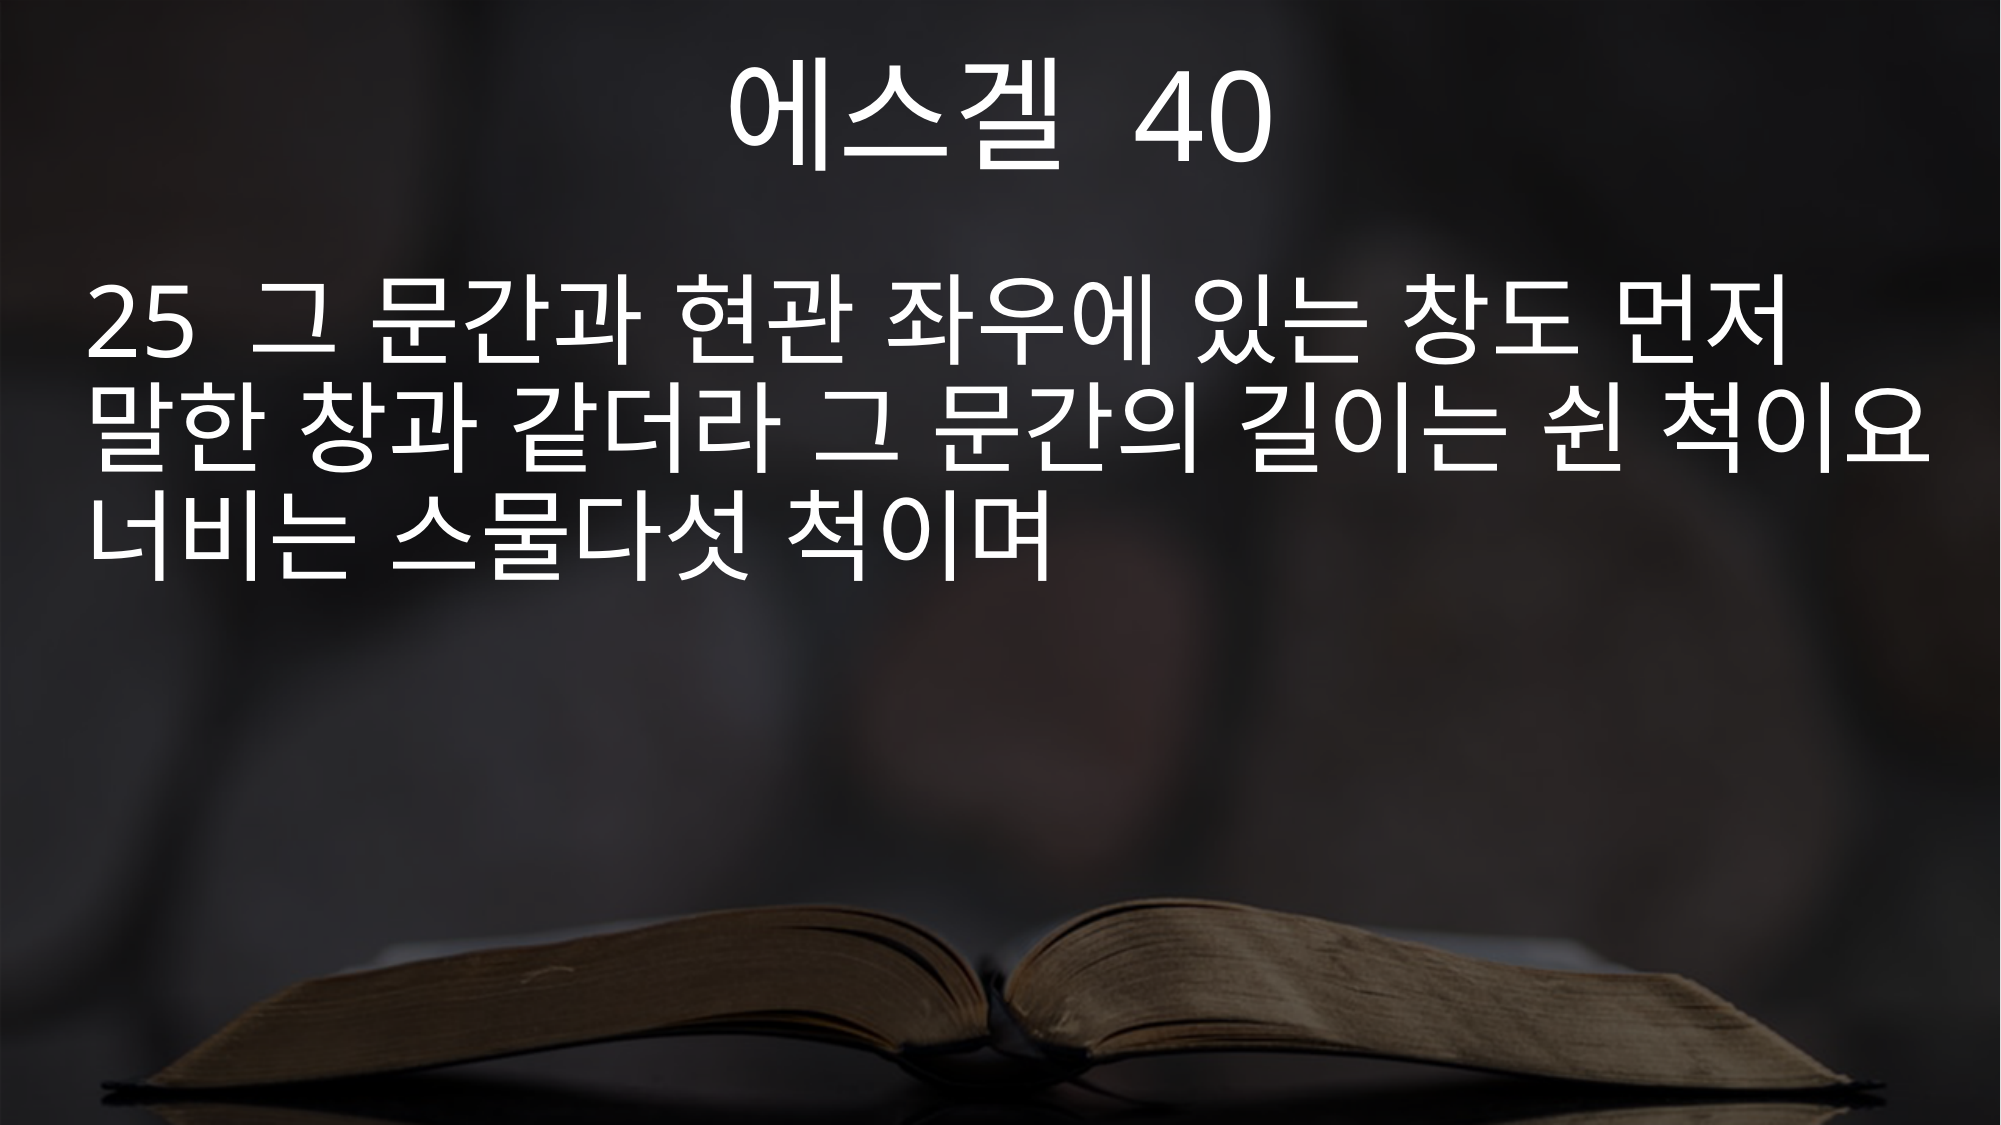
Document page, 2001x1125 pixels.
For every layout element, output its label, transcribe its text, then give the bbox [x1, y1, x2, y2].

list 25 그 문간과 현관 좌우에 있는 창도 먼저 말한 창과 같더라 그 문간의 길이는 쉰 척이요 너비는 스물다섯 척이며 [69, 263, 1953, 423]
footer 에스겔 40 [0, 32, 2000, 192]
picture [0, 0, 2001, 1125]
